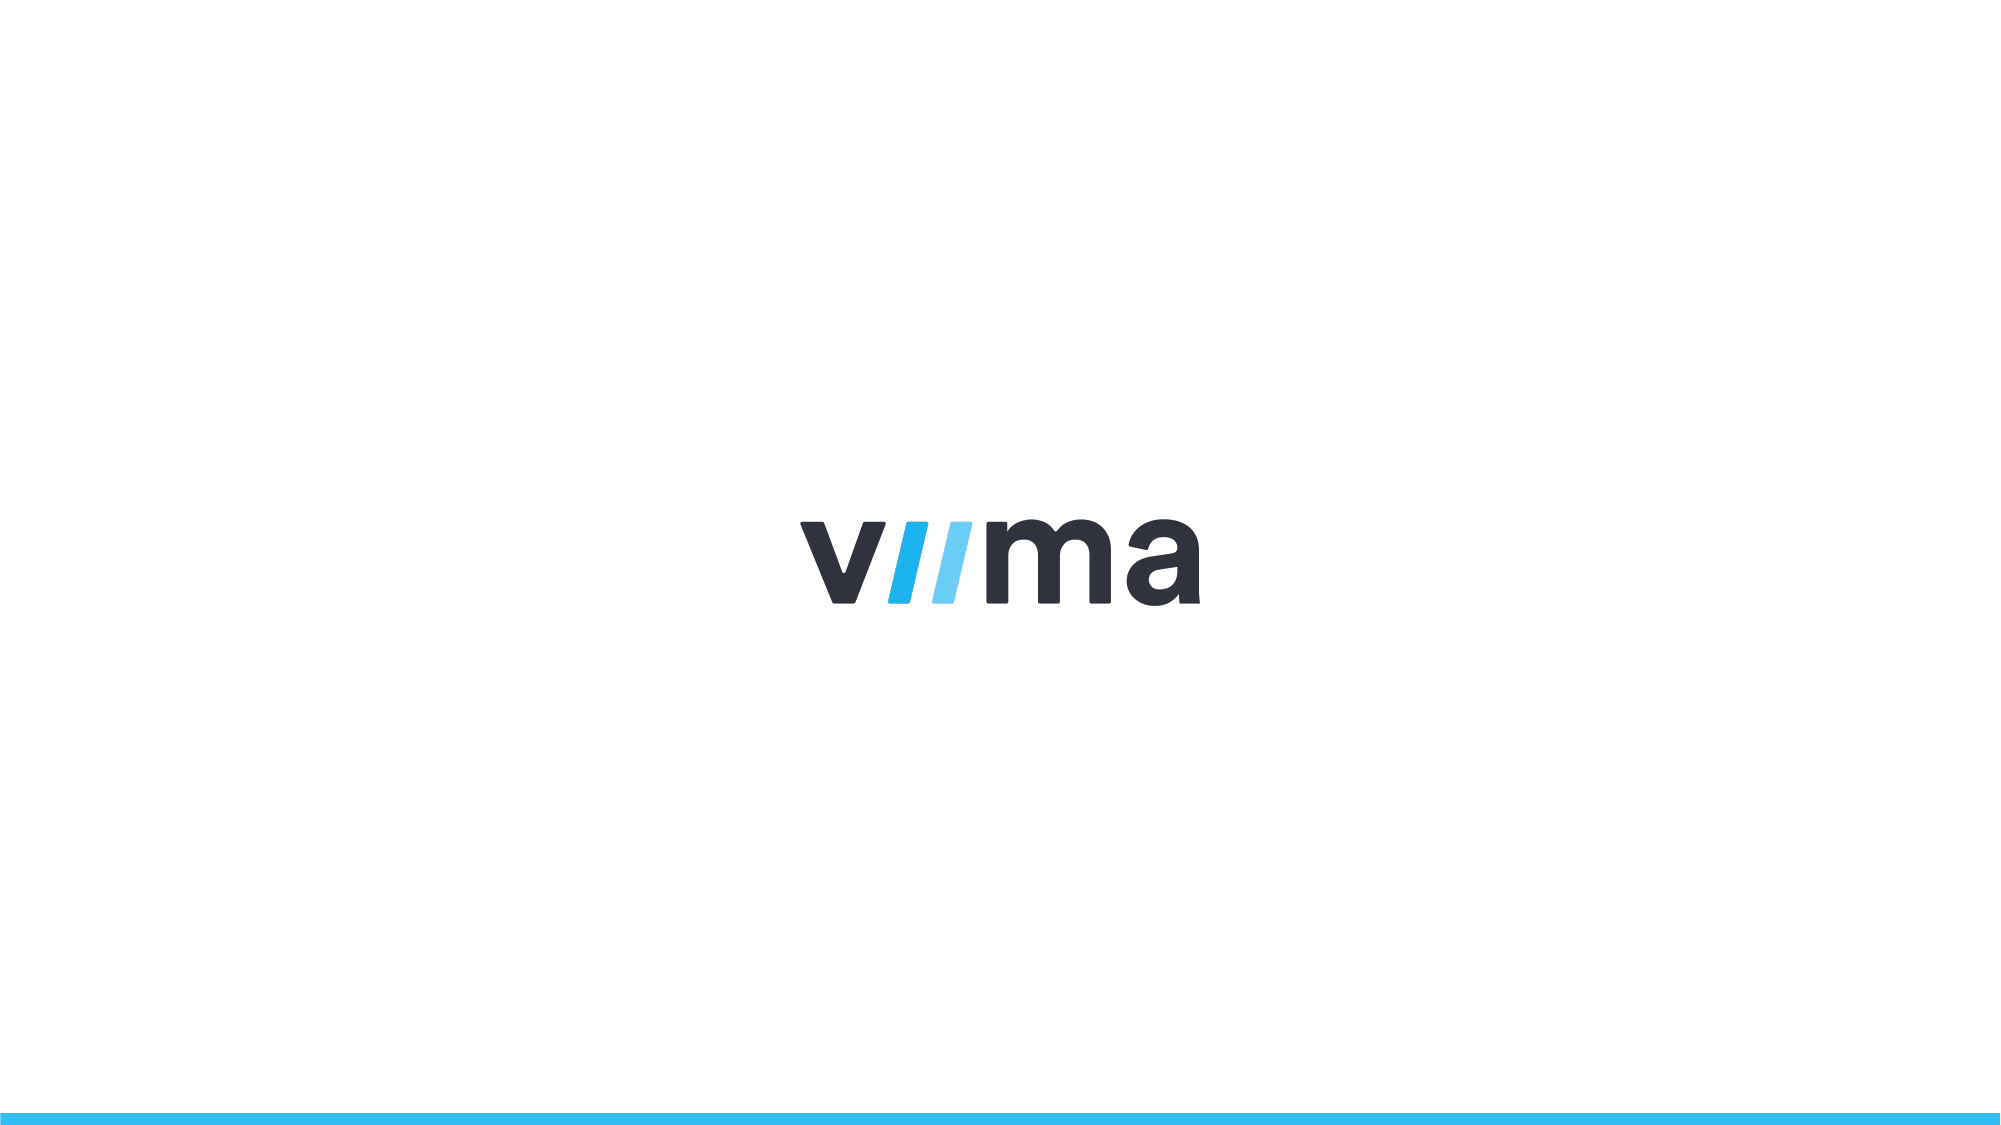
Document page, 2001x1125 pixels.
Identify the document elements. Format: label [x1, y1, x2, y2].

picture [767, 479, 1233, 646]
